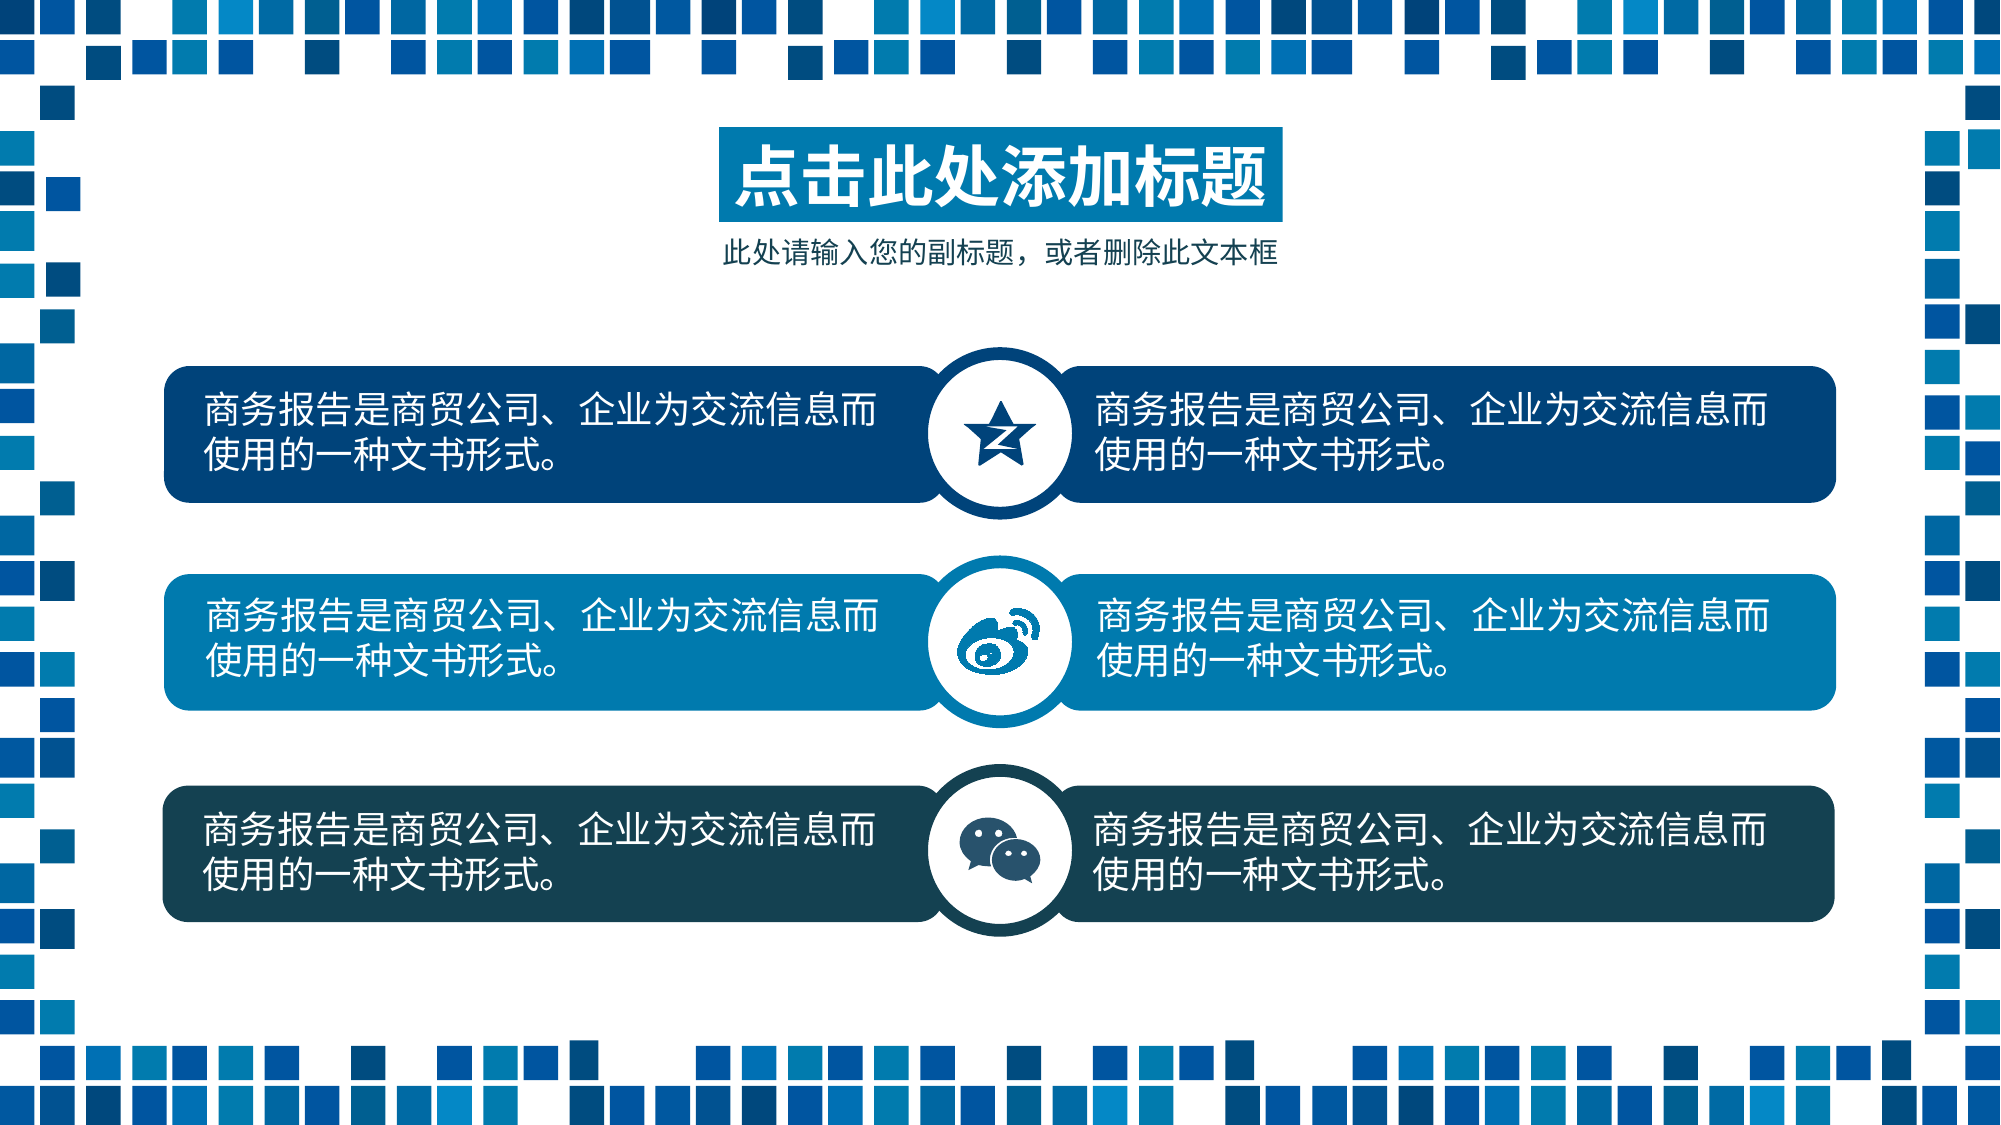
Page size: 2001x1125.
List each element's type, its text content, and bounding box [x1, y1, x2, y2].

text_box [1663, 0, 1699, 35]
text_box [0, 737, 35, 778]
text_box [1006, 1085, 1042, 1125]
text_box [172, 0, 207, 35]
text_box [0, 0, 35, 35]
text_box [1836, 1045, 1871, 1081]
text_box [1924, 606, 1960, 641]
text_box [1924, 783, 1960, 818]
text_box [1965, 829, 2000, 864]
text_box [1179, 1045, 1214, 1081]
text_box [695, 1085, 731, 1125]
text_box 此处请输入您的副标题，或者删除此文本框 [693, 231, 1309, 273]
text_box [351, 1085, 386, 1125]
text_box [40, 909, 75, 949]
text_box [920, 1045, 955, 1081]
text_box [264, 1045, 300, 1081]
text_box [1965, 652, 2000, 687]
text_box [162, 364, 921, 504]
text_box [1139, 1045, 1174, 1081]
text_box [1842, 40, 1877, 75]
text_box [874, 1085, 909, 1125]
text_box [0, 131, 35, 166]
text_box [86, 1085, 121, 1125]
text_box [1965, 441, 2000, 476]
text_box [1444, 1085, 1480, 1125]
text_box [132, 1045, 167, 1081]
text_box 商务报告是商贸公司、企业为交流信息而使用的一种文书形式。 [1079, 378, 1804, 484]
text_box [0, 40, 35, 75]
text_box [437, 1045, 472, 1081]
text_box [40, 85, 75, 120]
text_box [218, 40, 254, 75]
text_box [218, 0, 254, 35]
text_box [0, 561, 35, 596]
text_box [1795, 1045, 1831, 1081]
text_box [920, 1085, 955, 1125]
text_box 商务报告是商贸公司、企业为交流信息而使用的一种文书形式。 [188, 378, 913, 484]
text_box [0, 606, 35, 641]
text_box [921, 561, 1079, 722]
text_box [1352, 1045, 1388, 1081]
text_box [1924, 1000, 1960, 1035]
text_box [1537, 40, 1572, 75]
text_box [1079, 573, 1838, 712]
text_box [1974, 0, 2000, 35]
text_box [0, 263, 35, 298]
text_box [701, 40, 737, 75]
text_box [391, 0, 426, 35]
text_box [1965, 1045, 2000, 1081]
text_box [1965, 698, 2000, 733]
text_box [1924, 435, 1960, 470]
text_box [1924, 515, 1960, 556]
text_box [569, 40, 605, 75]
text_box [1924, 863, 1960, 904]
text_box [788, 45, 823, 80]
text_box [1577, 1045, 1612, 1081]
text_box [1965, 561, 2000, 601]
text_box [921, 770, 1079, 931]
text_box [1965, 909, 2000, 949]
text_box [828, 1045, 863, 1081]
text_box [46, 177, 81, 212]
text_box [655, 1085, 691, 1125]
text_box [1709, 0, 1745, 35]
text_box [1352, 1085, 1388, 1125]
text_box [1006, 1045, 1042, 1081]
text_box [741, 0, 777, 35]
text_box [960, 0, 996, 35]
text_box [0, 908, 35, 944]
text_box [1092, 1085, 1128, 1125]
text_box [1092, 1045, 1128, 1081]
text_box [1623, 40, 1658, 75]
text_box [1491, 0, 1526, 35]
text_box [1968, 1085, 2000, 1125]
text_box [1139, 1085, 1174, 1125]
text_box [477, 0, 512, 35]
text_box [1398, 1045, 1434, 1081]
text_box [1924, 131, 1960, 166]
text_box [172, 1085, 207, 1125]
text_box [0, 388, 35, 424]
text_box [695, 1045, 731, 1081]
text_box [0, 954, 35, 989]
text_box [1965, 85, 2000, 120]
text_box [1928, 40, 1963, 75]
text_box [0, 1000, 35, 1035]
text_box [1928, 0, 1963, 35]
text_box [569, 1040, 599, 1081]
text_box [1842, 0, 1877, 35]
text_box [1749, 1045, 1785, 1081]
text_box [161, 784, 921, 924]
text_box [1924, 349, 1960, 385]
text_box [874, 0, 909, 35]
text_box [1139, 0, 1174, 35]
text_box [1882, 1085, 1917, 1125]
text_box [172, 40, 207, 75]
text_box [46, 262, 81, 297]
text_box [163, 573, 921, 712]
text_box [1709, 40, 1745, 75]
text_box [1968, 129, 2000, 170]
text_box [1924, 304, 1960, 339]
text_box [788, 1085, 823, 1125]
text_box [0, 652, 35, 687]
text_box [483, 1045, 518, 1081]
text_box [701, 0, 737, 35]
text_box [1577, 1085, 1612, 1125]
text_box [741, 1085, 777, 1125]
text_box [132, 1085, 167, 1125]
text_box [1965, 395, 2000, 430]
text_box [874, 1045, 909, 1081]
text_box [741, 1045, 777, 1081]
text_box [1965, 737, 2000, 778]
text_box [304, 40, 340, 75]
text_box [874, 40, 909, 75]
text_box [609, 1085, 645, 1125]
text_box [1006, 40, 1042, 75]
text_box [0, 783, 35, 818]
text_box [1491, 45, 1526, 80]
text_box [1924, 395, 1960, 430]
text_box [172, 1045, 207, 1081]
text_box [1882, 0, 1917, 35]
text_box [1965, 304, 2000, 345]
text_box [1139, 40, 1174, 75]
text_box [0, 515, 35, 556]
text_box [1225, 1085, 1260, 1125]
text_box [1271, 40, 1306, 75]
text_box [569, 0, 605, 35]
text_box [86, 1045, 121, 1081]
text_box [1709, 1085, 1744, 1125]
text_box [834, 40, 869, 75]
text_box [0, 343, 35, 384]
text_box [1795, 1085, 1831, 1125]
text_box [0, 211, 35, 251]
text_box 商务报告是商贸公司、企业为交流信息而使用的一种文书形式。 [1079, 798, 1803, 904]
text_box [1623, 0, 1658, 35]
text_box [264, 1085, 300, 1125]
text_box [218, 1085, 254, 1125]
text_box [609, 40, 651, 75]
text_box [1404, 0, 1440, 35]
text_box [921, 353, 1079, 514]
text_box [40, 1000, 75, 1035]
text_box [523, 1045, 559, 1081]
text_box [132, 40, 167, 75]
text_box [655, 0, 691, 35]
text_box [0, 171, 35, 206]
text_box [483, 1085, 518, 1125]
text_box [437, 40, 472, 75]
text_box [40, 1085, 75, 1125]
text_box [40, 481, 75, 516]
text_box [1079, 784, 1836, 924]
text_box [609, 0, 651, 35]
text_box [1749, 1085, 1785, 1125]
text_box [1531, 1045, 1566, 1081]
text_box [1796, 0, 1831, 35]
text_box [1663, 1045, 1698, 1081]
text_box [1006, 0, 1042, 35]
text_box [1265, 1085, 1301, 1125]
text_box [396, 1085, 432, 1125]
text_box [391, 40, 426, 75]
text_box [1079, 364, 1838, 504]
text_box [218, 1045, 254, 1081]
text_box [477, 40, 512, 75]
text_box [0, 435, 35, 470]
text_box [1925, 211, 1960, 251]
text_box [437, 1085, 472, 1125]
text_box [40, 652, 75, 687]
text_box [1311, 40, 1353, 75]
text_box [1225, 0, 1260, 35]
text_box [304, 1085, 340, 1125]
text_box [788, 0, 823, 35]
text_box [1924, 561, 1960, 596]
text_box [1484, 1085, 1520, 1125]
text_box [1179, 40, 1214, 75]
text_box [1924, 652, 1960, 687]
text_box [40, 0, 75, 35]
text_box [258, 0, 294, 35]
text_box [1924, 908, 1960, 944]
text_box [920, 40, 955, 75]
text_box [1882, 40, 1917, 75]
text_box [40, 309, 75, 344]
text_box 商务报告是商贸公司、企业为交流信息而使用的一种文书形式。 [190, 584, 915, 690]
text_box [351, 1045, 386, 1081]
text_box [1225, 1040, 1255, 1081]
text_box [1924, 258, 1960, 299]
text_box [960, 1085, 995, 1125]
text_box [1312, 1085, 1347, 1125]
text_box [1965, 1000, 2000, 1035]
text_box [345, 0, 380, 35]
text_box [1357, 0, 1393, 35]
text_box [40, 737, 75, 778]
text_box [86, 0, 121, 35]
text_box [1577, 0, 1612, 35]
text_box [1882, 1040, 1912, 1081]
text_box [0, 863, 35, 904]
text_box [788, 1045, 823, 1081]
text_box [304, 0, 340, 35]
text_box [1965, 481, 2000, 516]
text_box [1796, 40, 1831, 75]
text_box [1663, 1085, 1698, 1125]
text_box [828, 1085, 863, 1125]
text_box [523, 40, 559, 75]
text_box [40, 561, 75, 601]
text_box [1484, 1045, 1520, 1081]
text_box [1925, 171, 1960, 206]
text_box [1617, 1085, 1652, 1125]
text_box 点击此处添加标题 [719, 127, 1283, 222]
text_box [1577, 40, 1612, 75]
text_box [1922, 1085, 1957, 1125]
text_box [40, 698, 75, 733]
text_box [1924, 737, 1960, 778]
text_box [1052, 1085, 1088, 1125]
text_box [1974, 40, 2000, 75]
text_box [1092, 40, 1128, 75]
text_box [569, 1085, 605, 1125]
text_box [0, 1085, 35, 1125]
text_box [40, 1045, 75, 1081]
text_box [1179, 0, 1214, 35]
text_box [1271, 0, 1306, 35]
text_box 商务报告是商贸公司、企业为交流信息而使用的一种文书形式。 [187, 798, 912, 904]
text_box [1924, 954, 1960, 989]
text_box [1445, 0, 1480, 35]
text_box [1749, 0, 1785, 35]
text_box [86, 45, 121, 80]
text_box [920, 0, 955, 35]
text_box [1311, 0, 1353, 35]
text_box [523, 0, 559, 35]
text_box [1444, 1045, 1480, 1081]
text_box [40, 829, 75, 864]
text_box [1404, 40, 1440, 75]
text_box [437, 0, 472, 35]
text_box 商务报告是商贸公司、企业为交流信息而使用的一种文书形式。 [1081, 584, 1806, 690]
text_box [1225, 40, 1260, 75]
text_box [1398, 1085, 1434, 1125]
text_box [1092, 0, 1128, 35]
text_box [1531, 1085, 1566, 1125]
text_box [1046, 0, 1082, 35]
